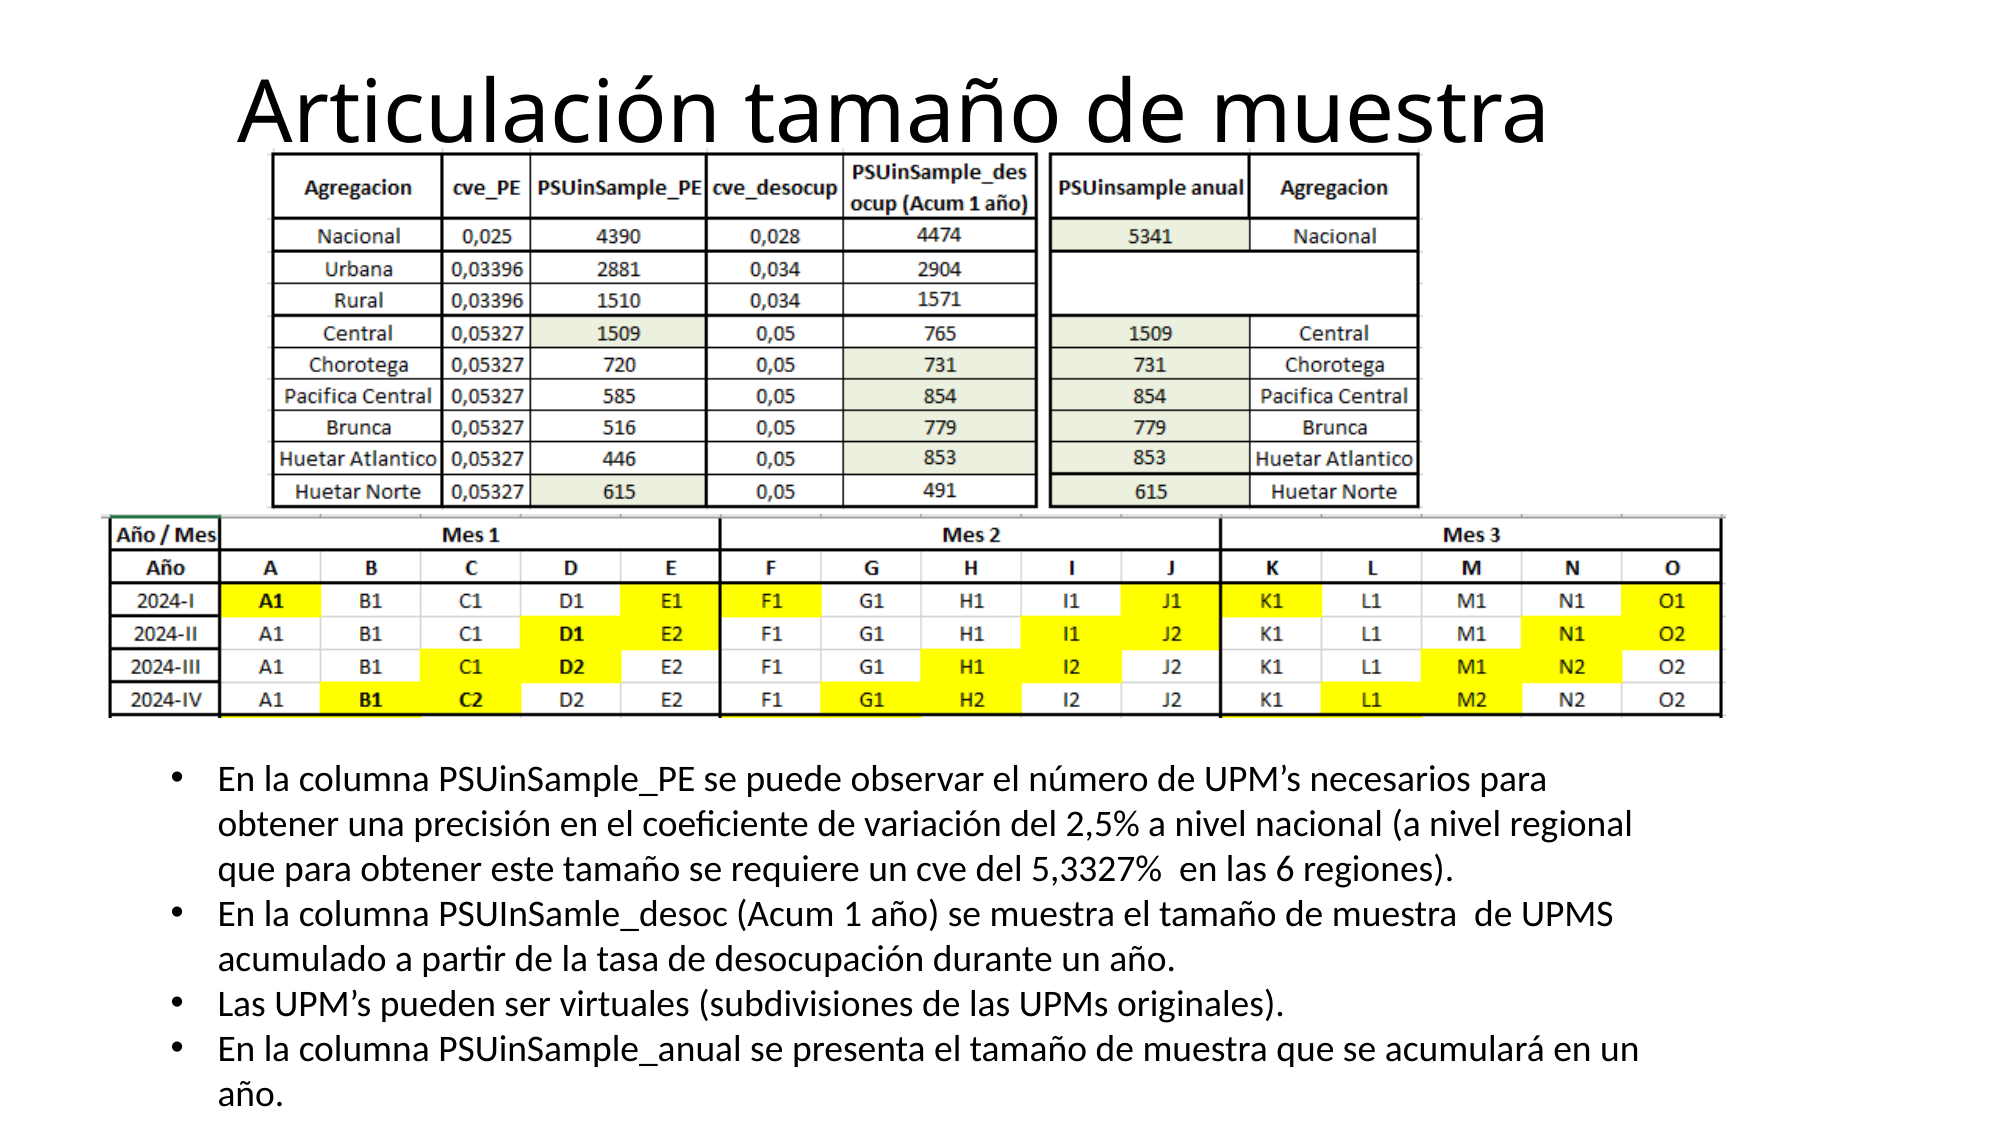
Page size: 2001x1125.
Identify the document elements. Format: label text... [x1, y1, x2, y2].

picture [101, 514, 1726, 718]
title Articulación tamaño de muestra [137, 59, 1653, 170]
picture [267, 148, 1423, 510]
text_box En la columna PSUinSample_PE se puede observar el número de UPM’s necesarios para obtener una precisión en el coeficiente de variación del 2,5% a nivel nacional (a nivel regional que para obtener este tamaño se requiere un cve del 5,3327% en las 6 regiones). En la columna PSUInSamle_desoc (Acum 1 año) se muestra el tamaño de muestra de UPMS acumulado a partir de la tasa de desocupación durante un año. Las UPM’s pueden ser virtuales (subdivisiones de las UPMs originales). En la columna PSUinSample_anual se presenta el tamaño de muestra que se acumulará en un año. [155, 746, 1672, 1121]
